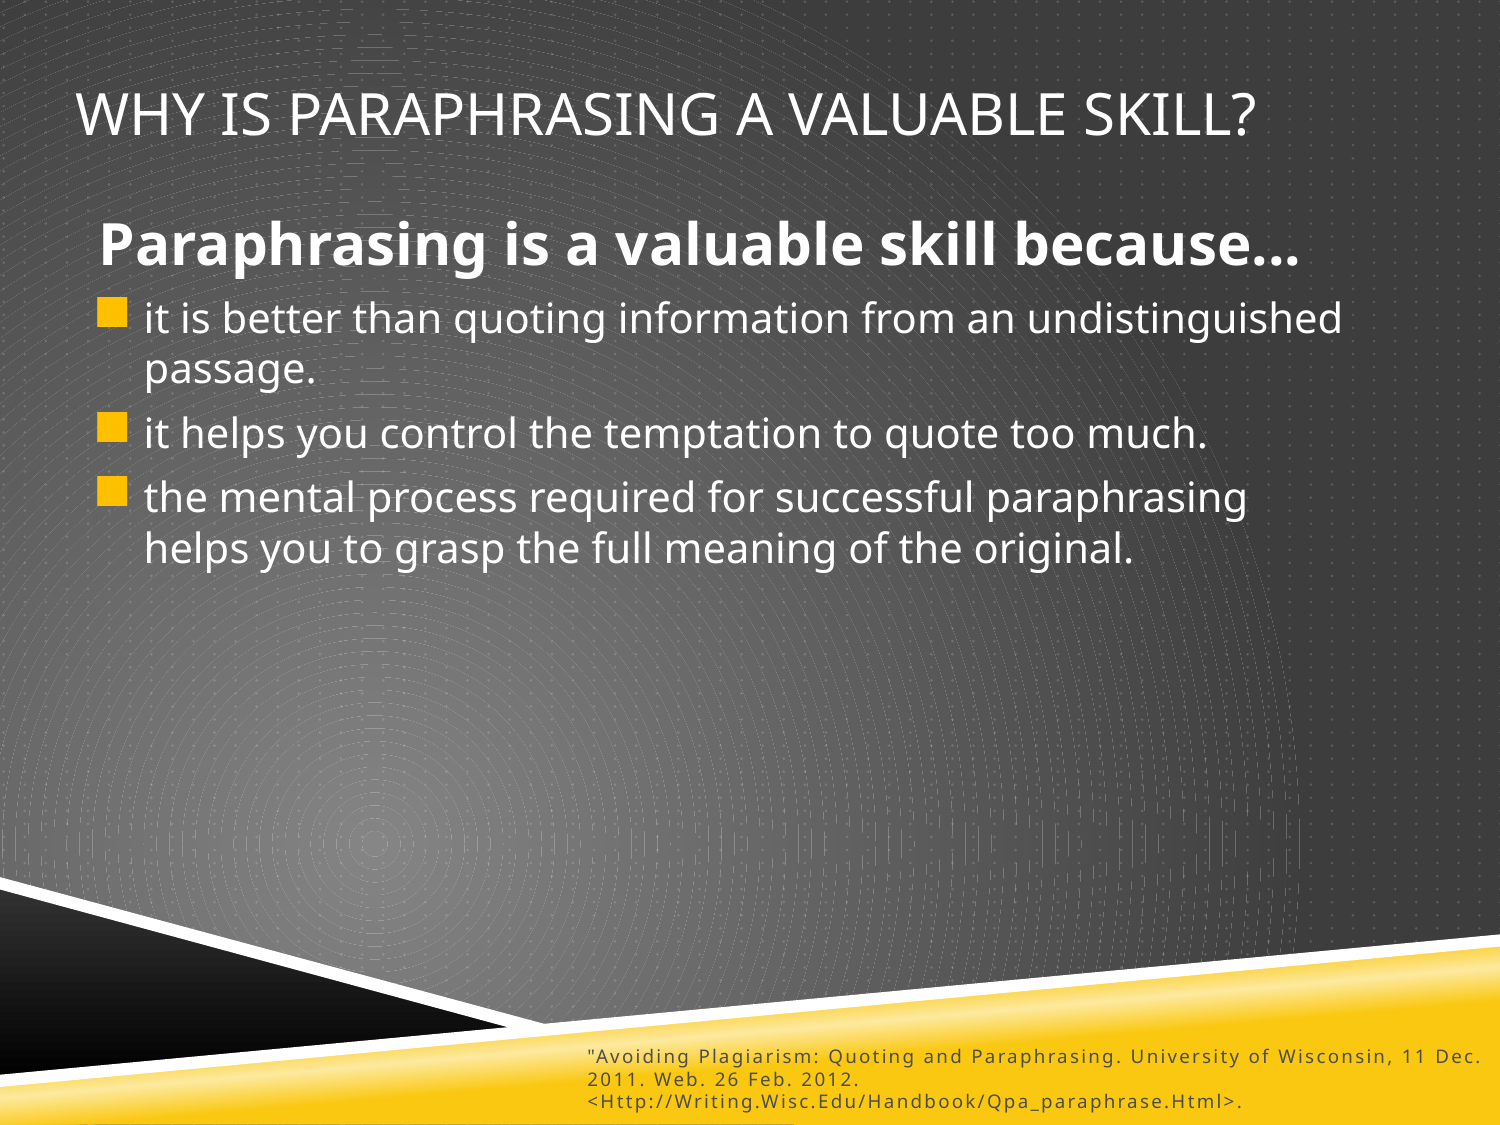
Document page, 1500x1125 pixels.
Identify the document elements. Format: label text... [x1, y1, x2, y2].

list Paraphrasing is a valuable skill because... it is better than quoting information from an undistinguished passage. it helps you control the temptation to quote too much. the mental process required for successful paraphrasing helps you to grasp the full meaning of the original. [87, 200, 1363, 875]
title Why is Paraphrasing a Valuable Skill? [75, 24, 1475, 200]
footer "Avoiding Plagiarism: Quoting and Paraphrasing. University of Wisconsin, 11 Dec. 2011. Web. 26 Feb. 2012. <Http://Writing.Wisc.Edu/Handbook/Qpa_paraphrase.Html>. [587, 1037, 1500, 1113]
